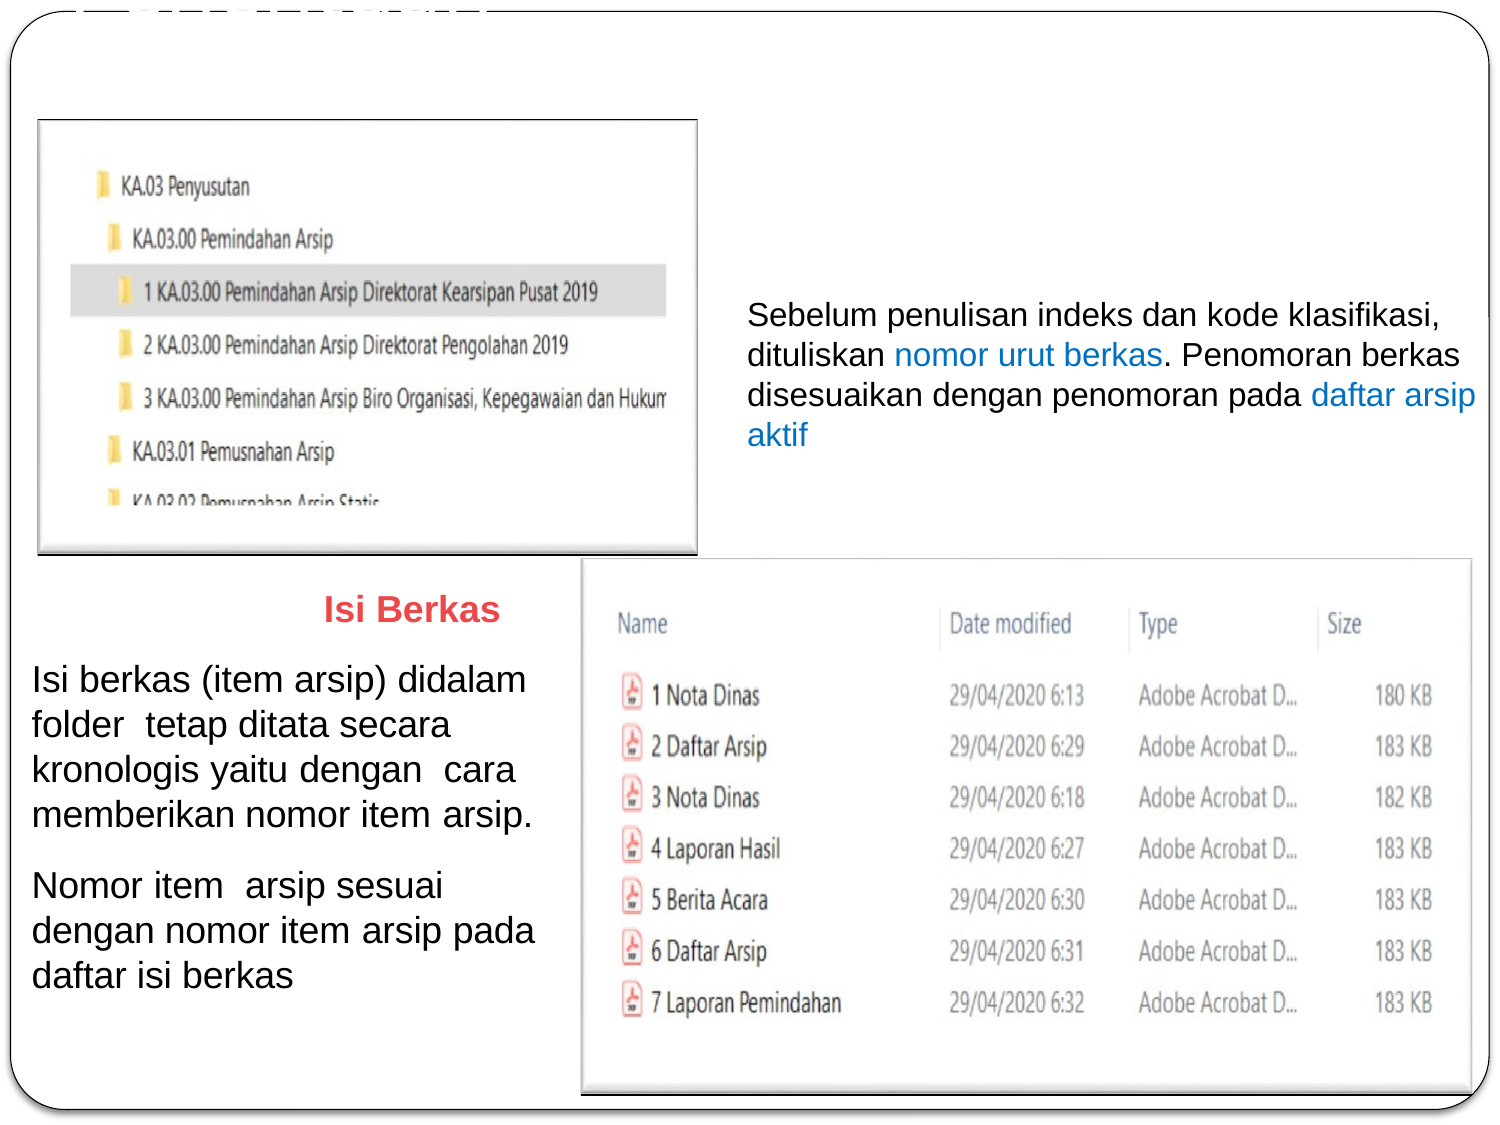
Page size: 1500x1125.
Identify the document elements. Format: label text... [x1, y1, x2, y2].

title Penentuan Indeks [65, 0, 743, 118]
text_box Sebelum penulisan indeks dan kode klasifikasi, dituliskan nomor urut berkas. Penomoran berkas disesuaikan dengan penomoran pada daftar arsip aktif [1476, 243, 1500, 453]
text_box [37, 119, 1473, 1096]
